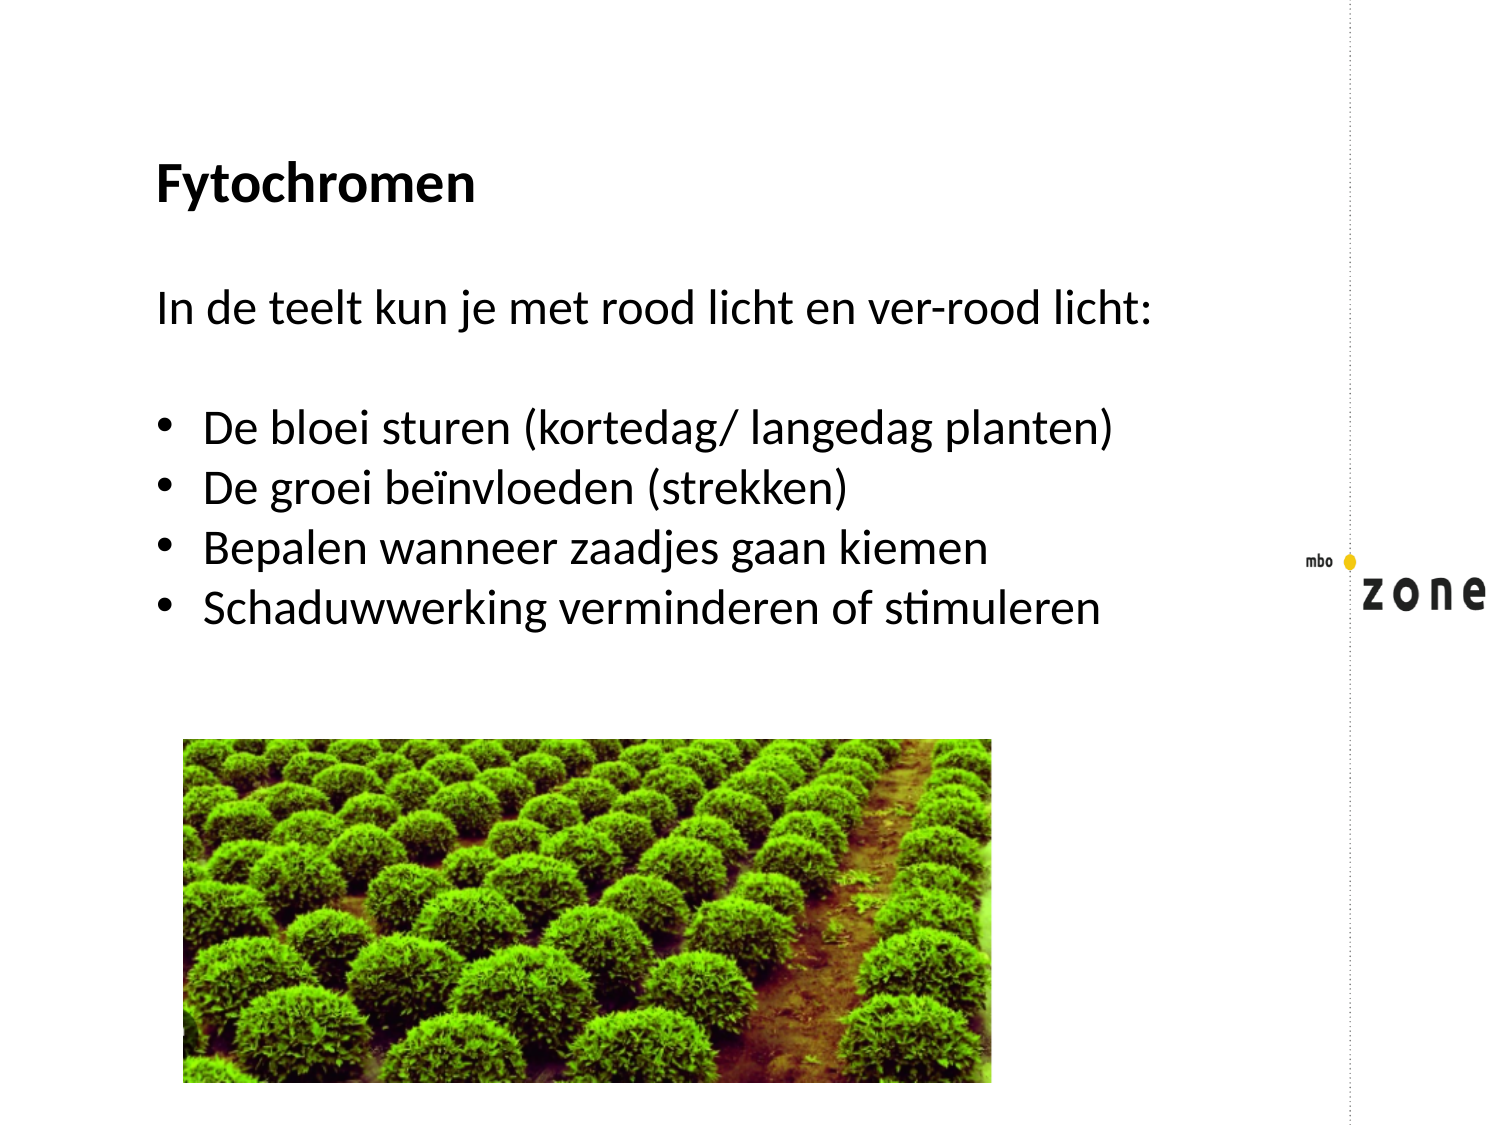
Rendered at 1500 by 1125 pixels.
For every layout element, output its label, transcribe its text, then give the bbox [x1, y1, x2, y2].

picture [1197, 0, 1500, 1125]
picture [182, 739, 993, 1083]
text_box In de teelt kun je met rood licht en ver-rood licht: De bloei sturen (kortedag/ langedag planten) De groei beïnvloeden (strekken) Bepalen wanneer zaadjes gaan kiemen Schaduwwerking verminderen of stimuleren [141, 267, 1223, 687]
text_box Fytochromen [141, 137, 1084, 222]
